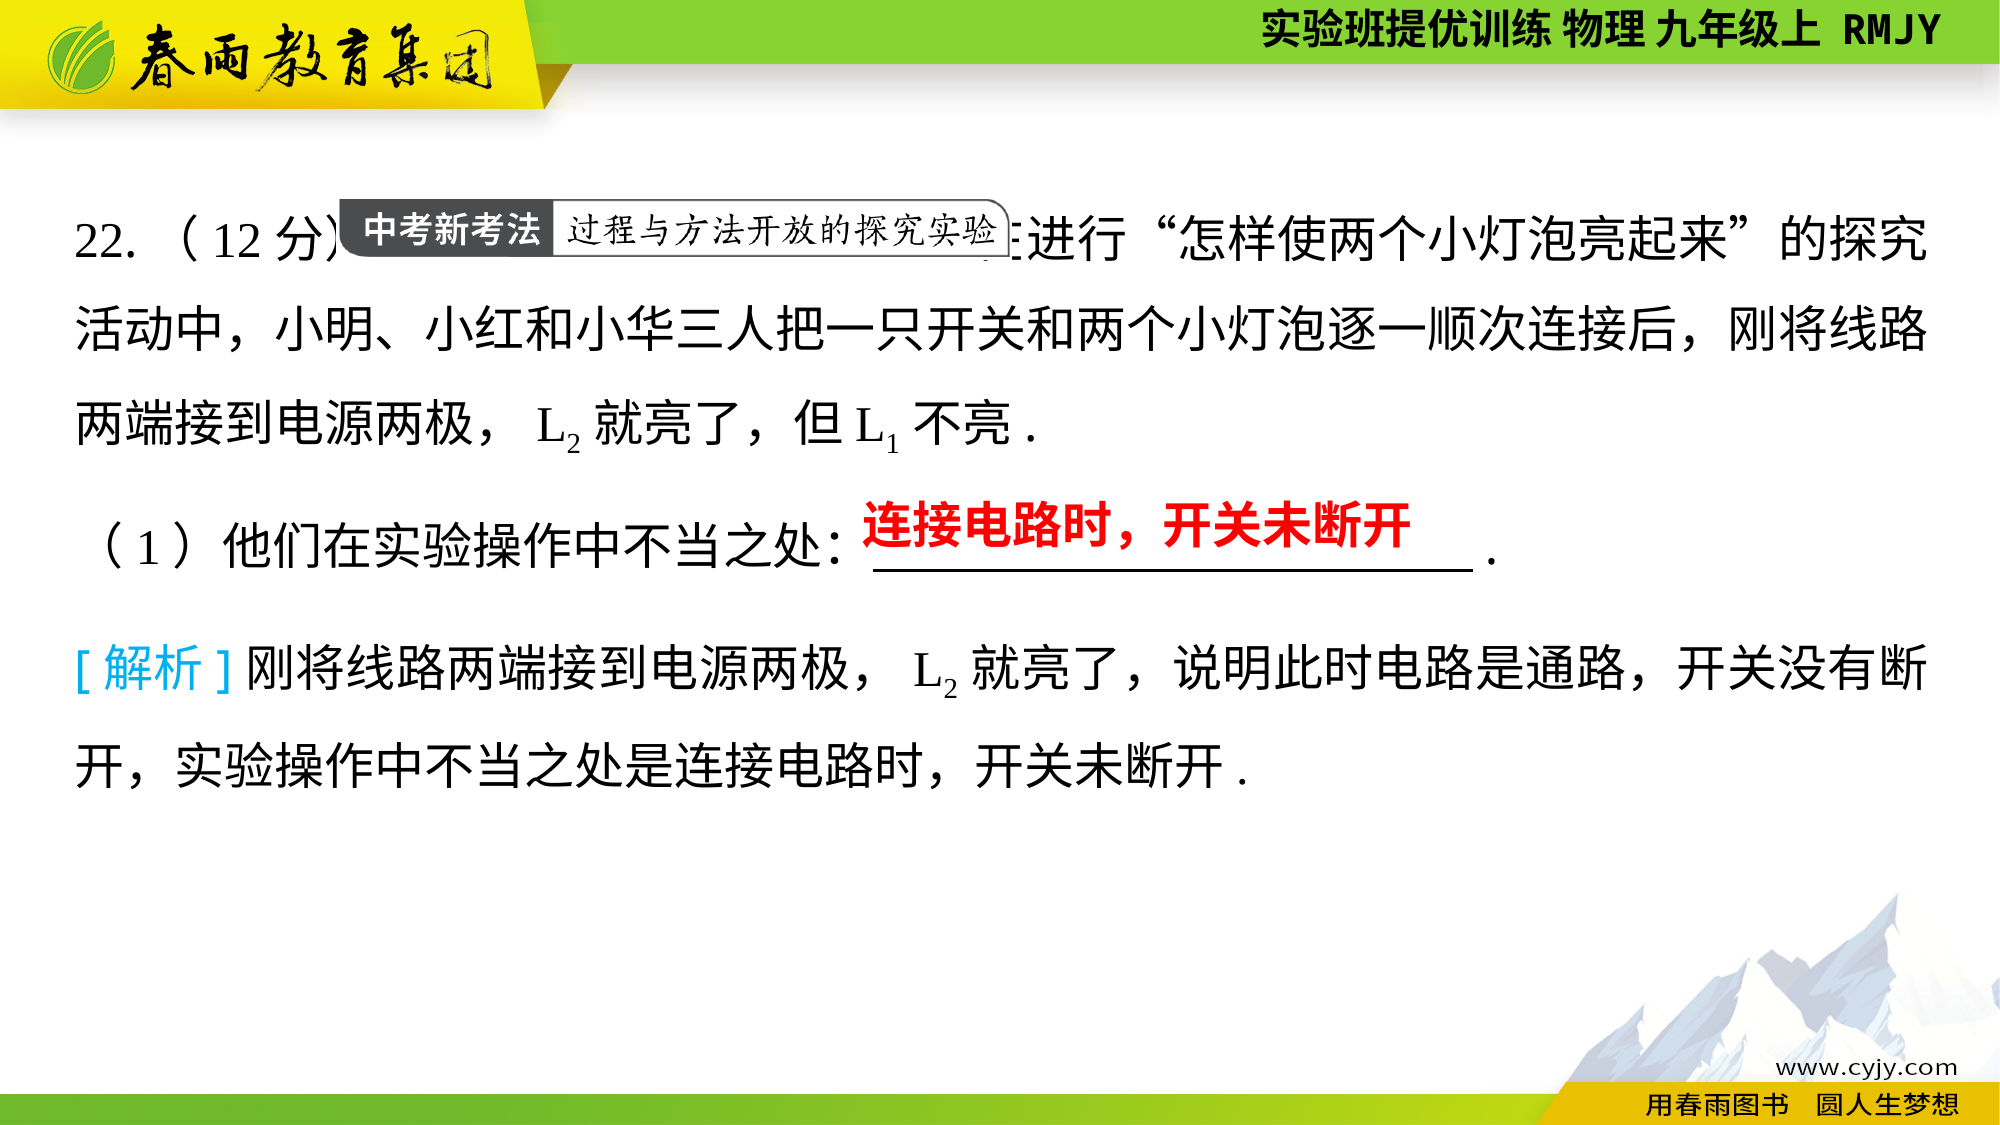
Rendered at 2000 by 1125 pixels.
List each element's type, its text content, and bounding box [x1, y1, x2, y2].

text_box 连接电路时，开关未断开 [847, 486, 1428, 562]
picture [0, 0, 2000, 1125]
text_box [解析]刚将线路两端接到电源两极，L2就亮了，说明此时电路是通路，开关没有断开，实验操作中不当之处是连接电路时，开关未断开. [59, 594, 1944, 803]
text_box （1）他们在实验操作中不当之处： . [59, 477, 1818, 583]
list 22.（12分） 在进行“怎样使两个小灯泡亮起来”的探究活动中，小明、小红和小华三人把一只开关和两个小灯泡逐一顺次连接后，刚将线路两端接到电源两极，L2就亮了，但L1不亮. [59, 169, 1944, 458]
